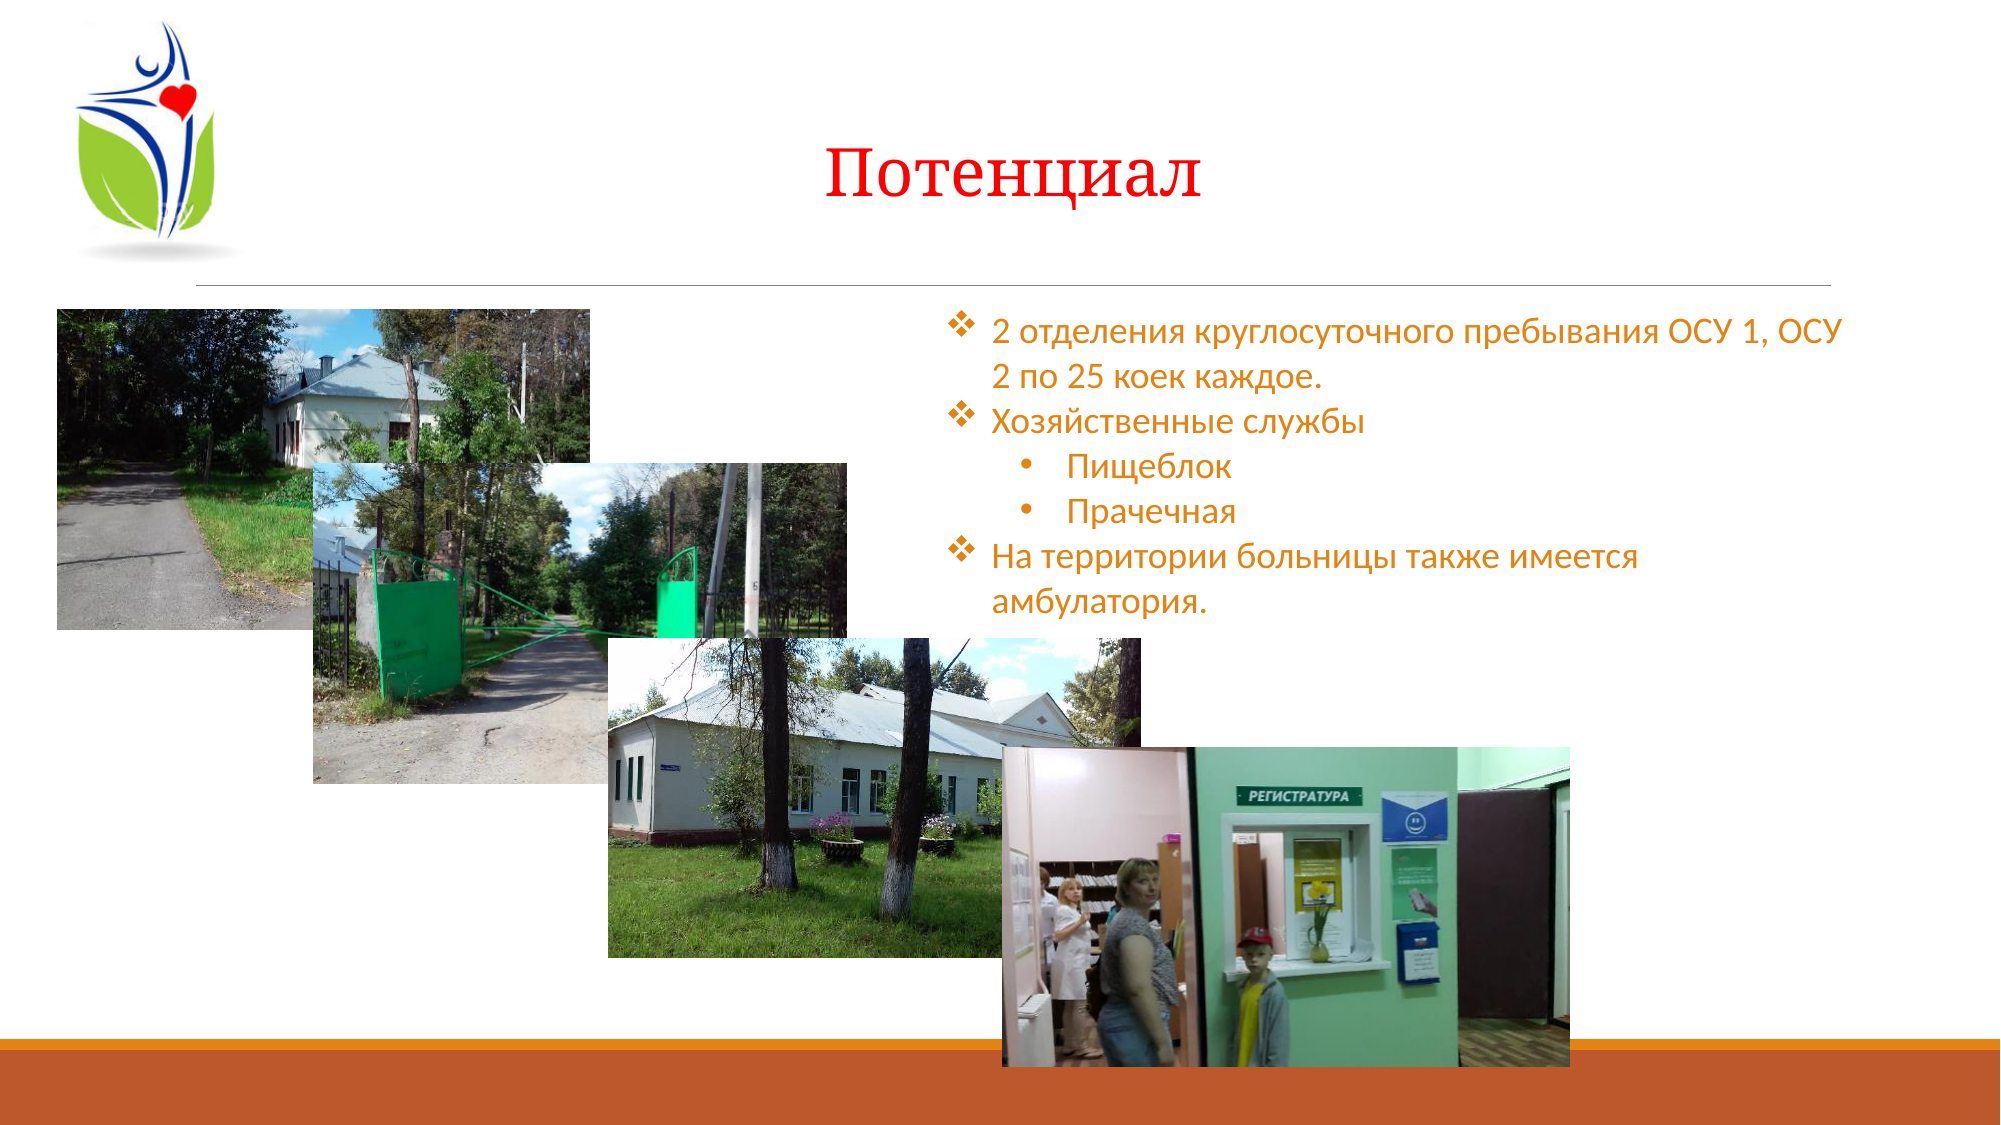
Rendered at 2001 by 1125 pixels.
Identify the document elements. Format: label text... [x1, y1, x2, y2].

title Потенциал [278, 93, 1819, 218]
picture [56, 309, 1571, 1067]
text_box 2 отделения круглосуточного пребывания ОСУ 1, ОСУ 2 по 25 коек каждое. Хозяйственные службы Пищеблок Прачечная На территории больницы также имеется амбулатория. [930, 298, 1876, 681]
picture [22, 20, 270, 268]
